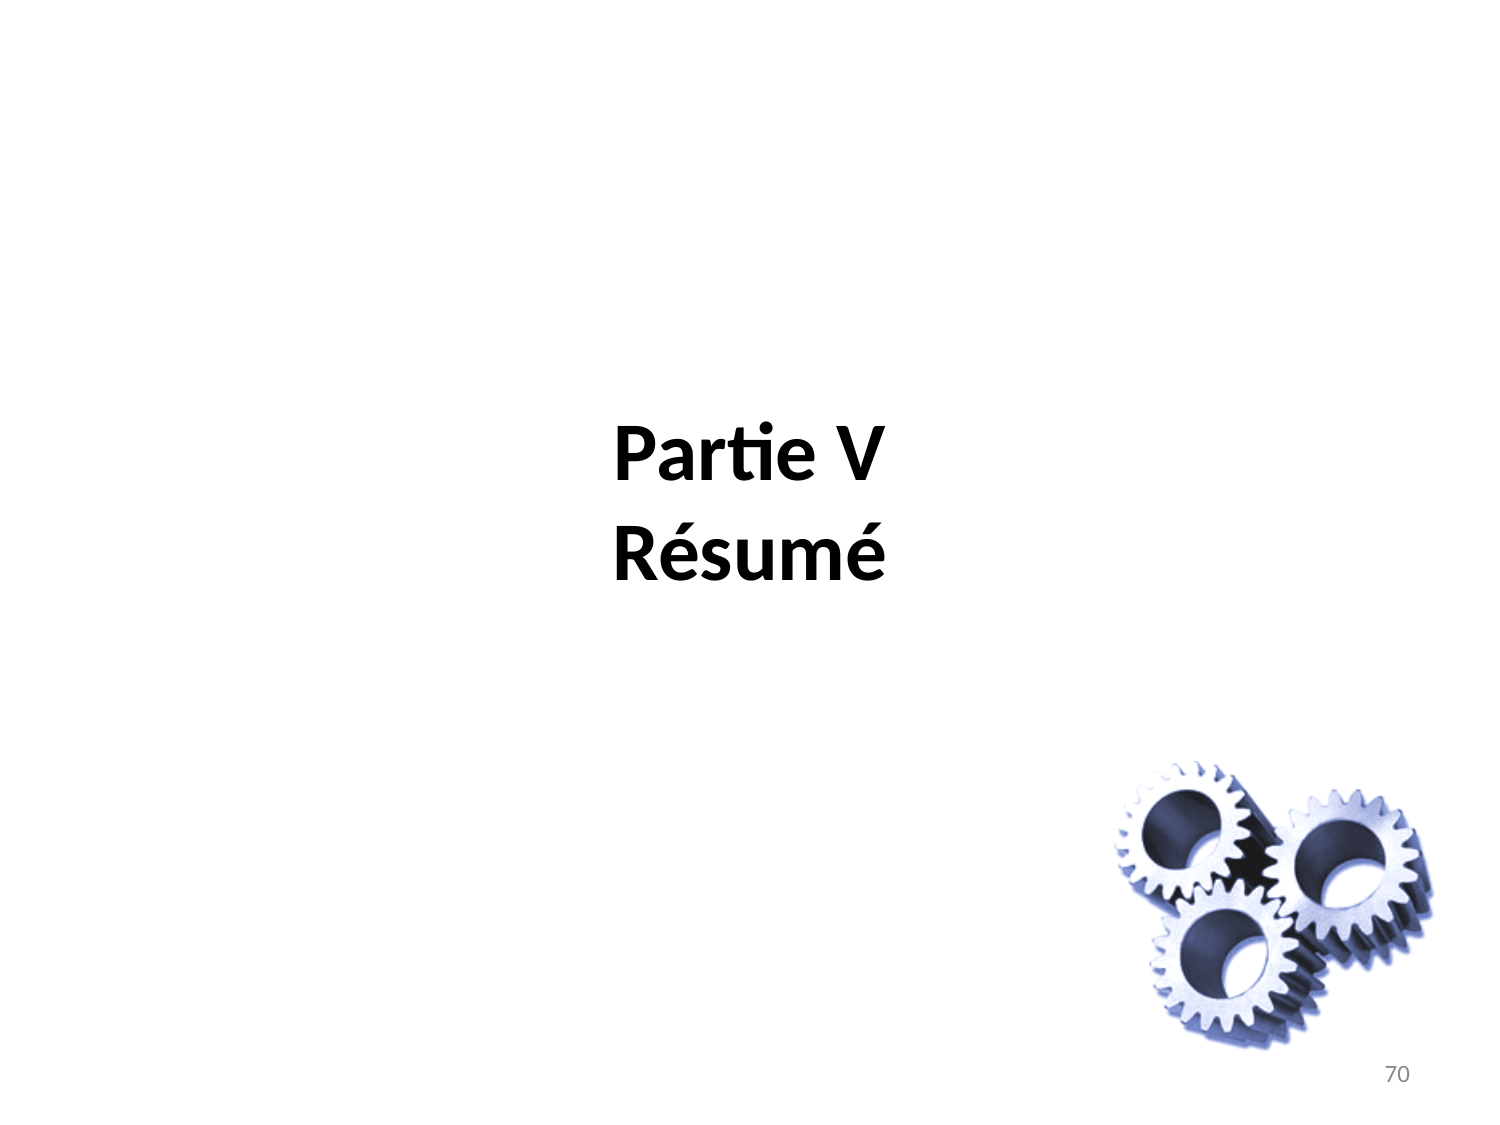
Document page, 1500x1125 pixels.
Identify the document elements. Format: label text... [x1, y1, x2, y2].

slide_number 70 [1074, 1042, 1425, 1103]
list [1112, 761, 1436, 1052]
title Partie V Résumé [75, 453, 1425, 641]
